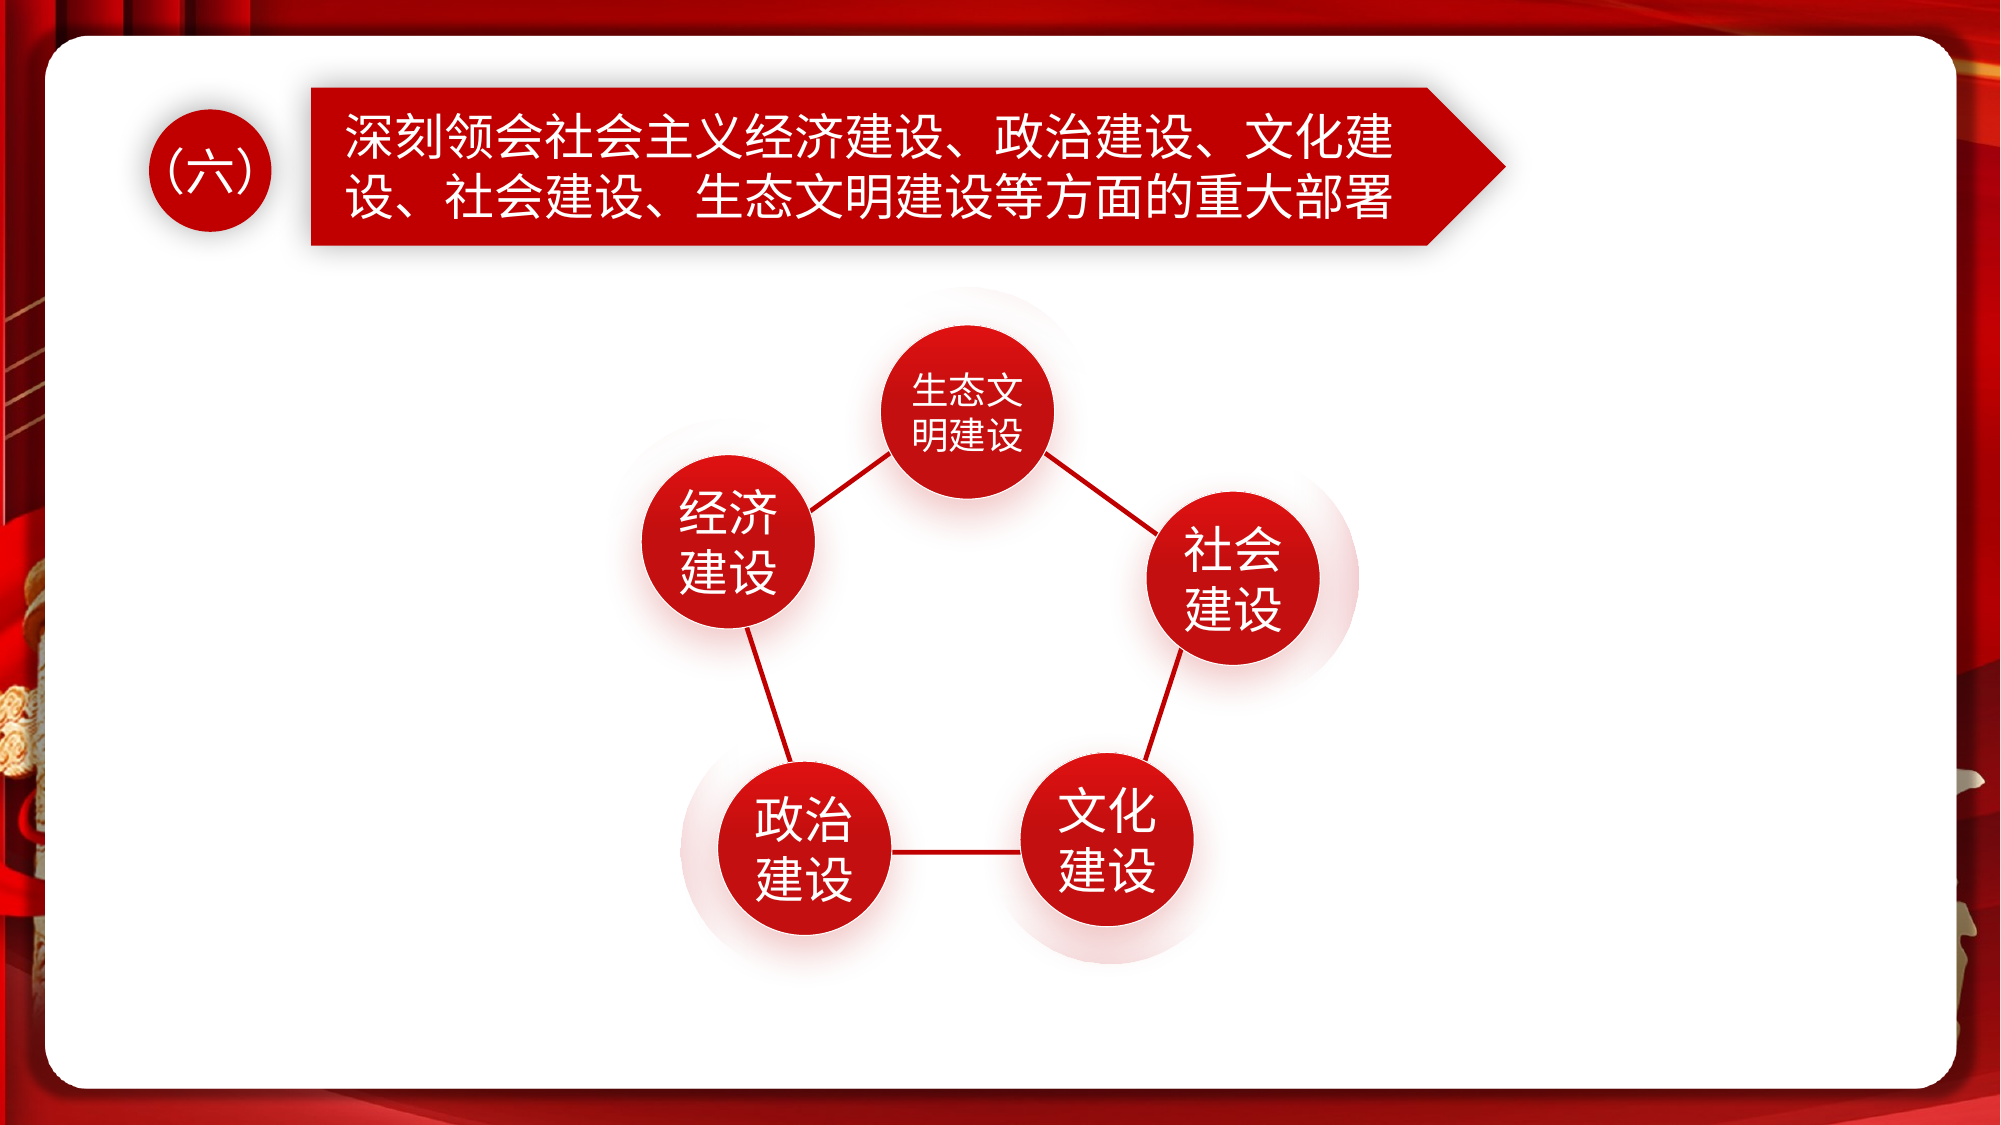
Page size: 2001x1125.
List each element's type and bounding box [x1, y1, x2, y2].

text_box [119, 87, 1506, 246]
picture [0, 0, 2001, 1125]
text_box [680, 724, 929, 972]
text_box [758, 485, 1166, 854]
text_box [604, 418, 852, 666]
text_box [843, 286, 1092, 535]
text_box [1111, 454, 1359, 702]
text_box [985, 715, 1234, 964]
